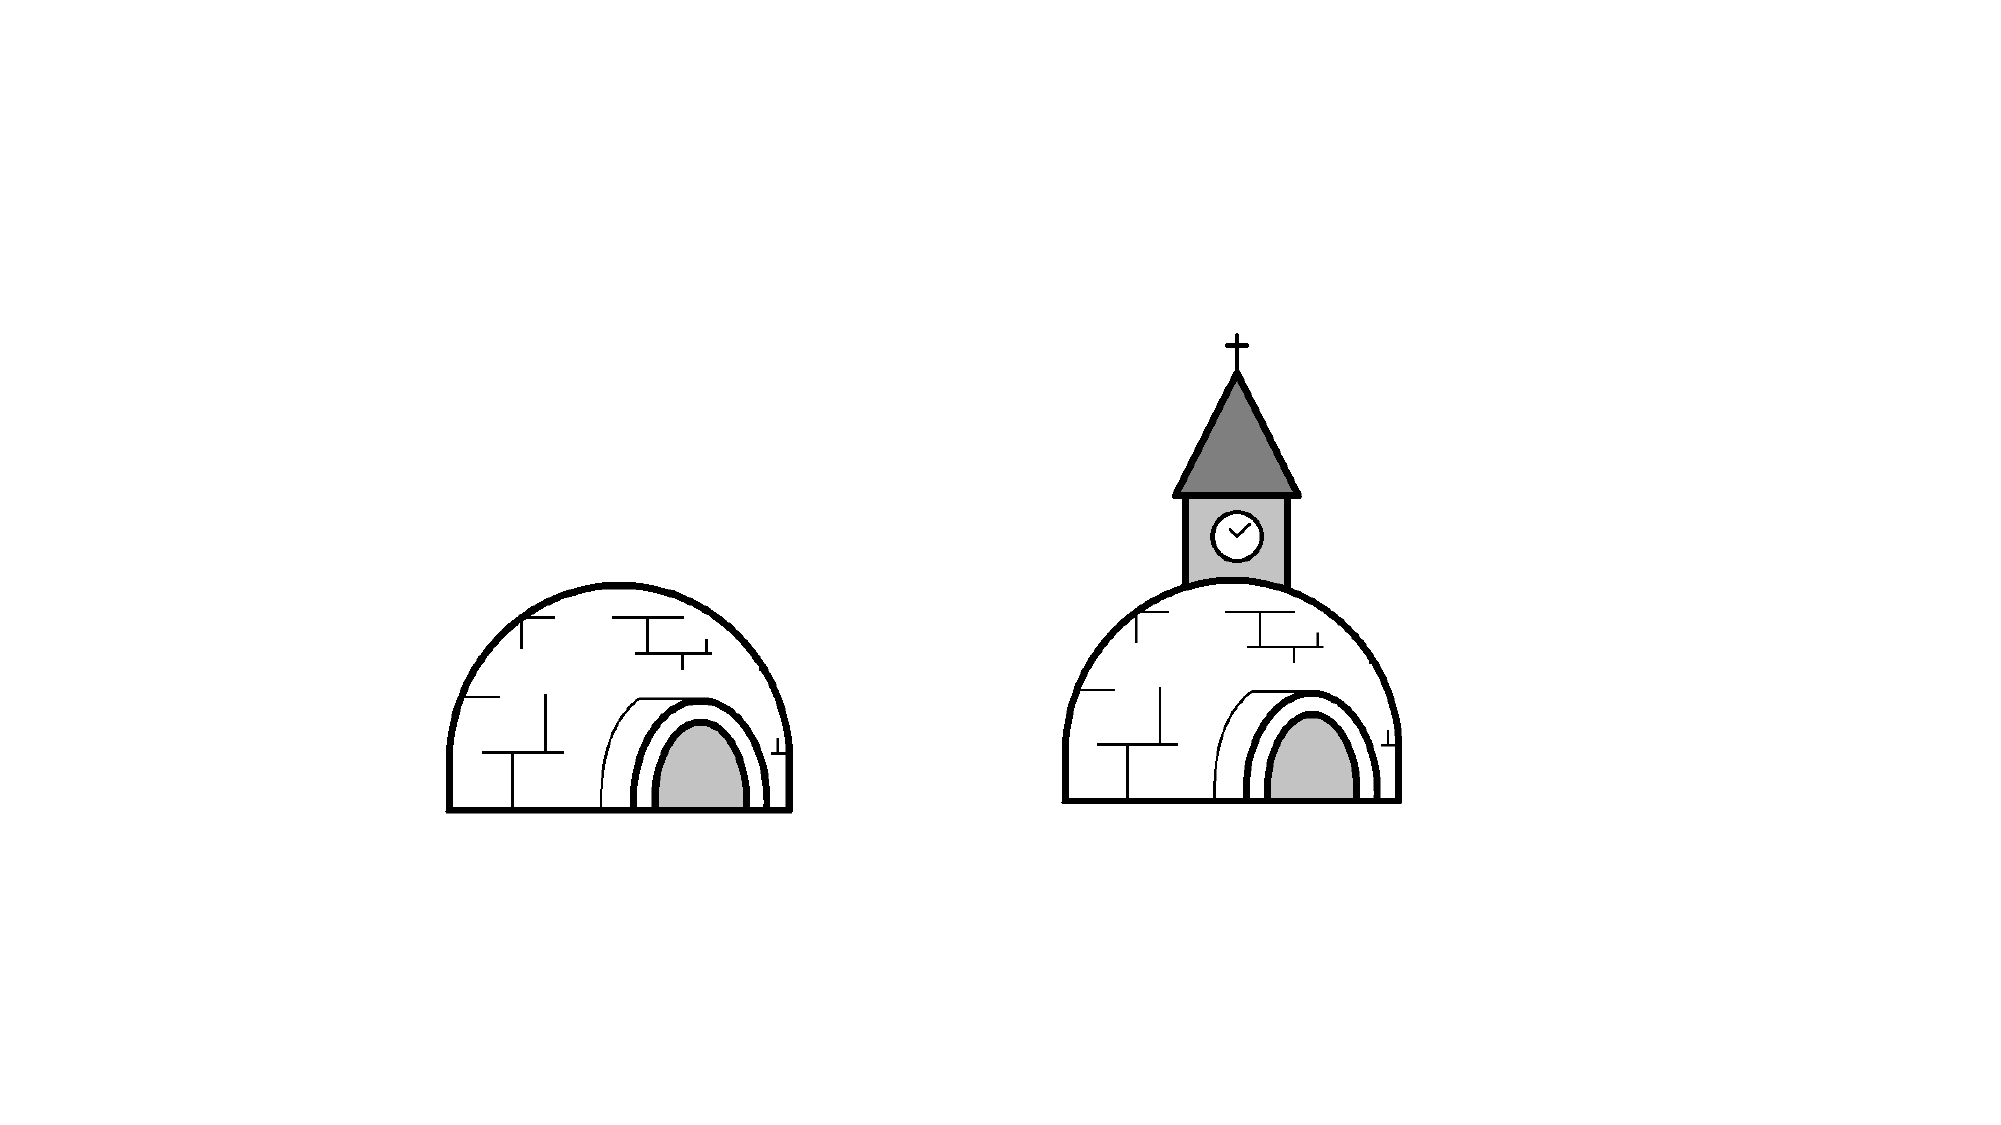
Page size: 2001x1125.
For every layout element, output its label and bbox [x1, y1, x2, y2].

picture [327, 299, 1559, 863]
